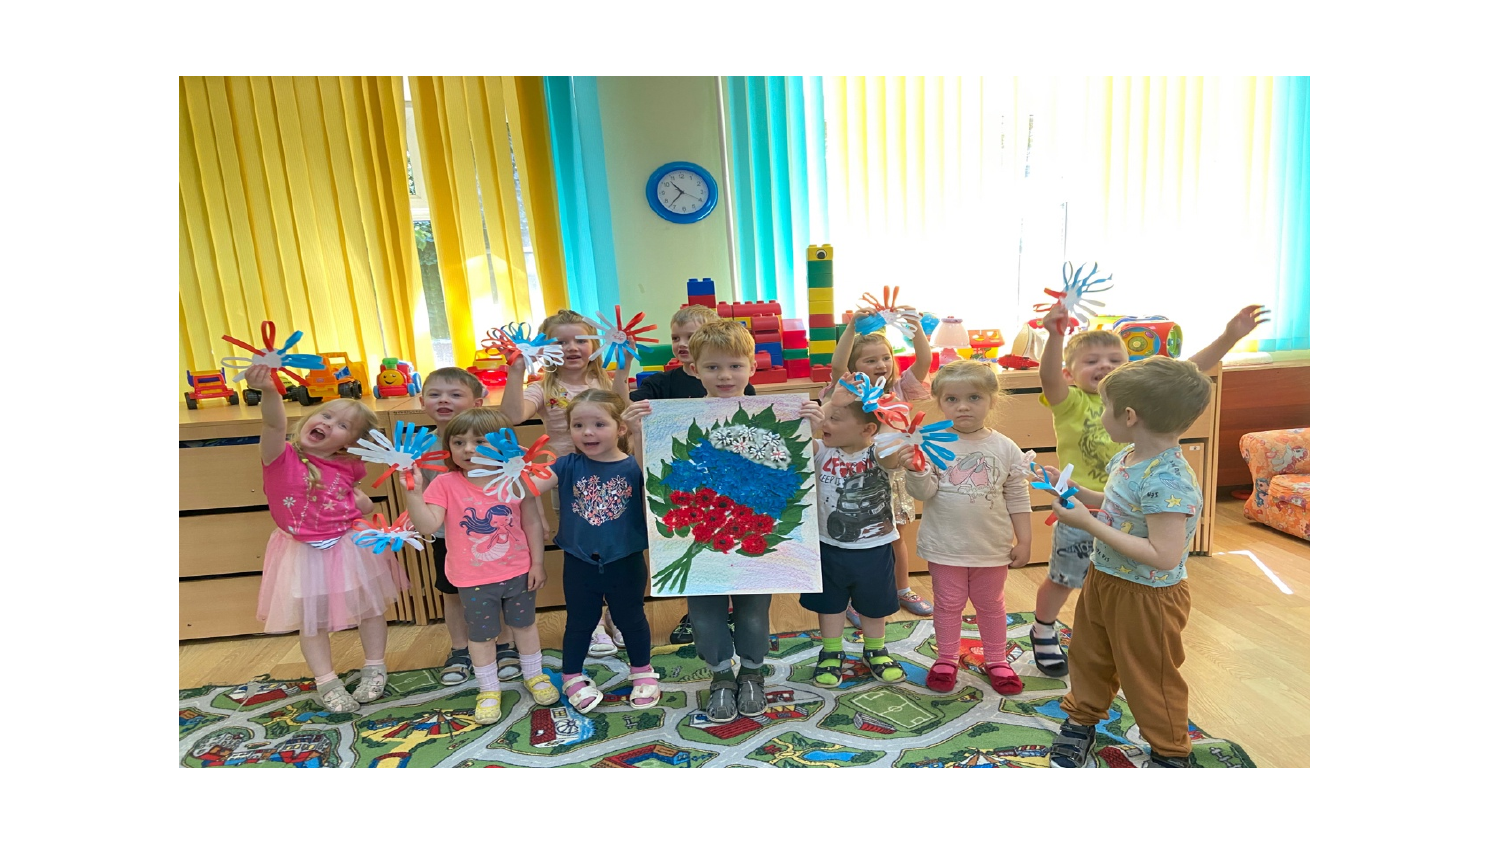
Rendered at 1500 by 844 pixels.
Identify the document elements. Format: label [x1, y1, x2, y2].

picture [179, 75, 1310, 768]
